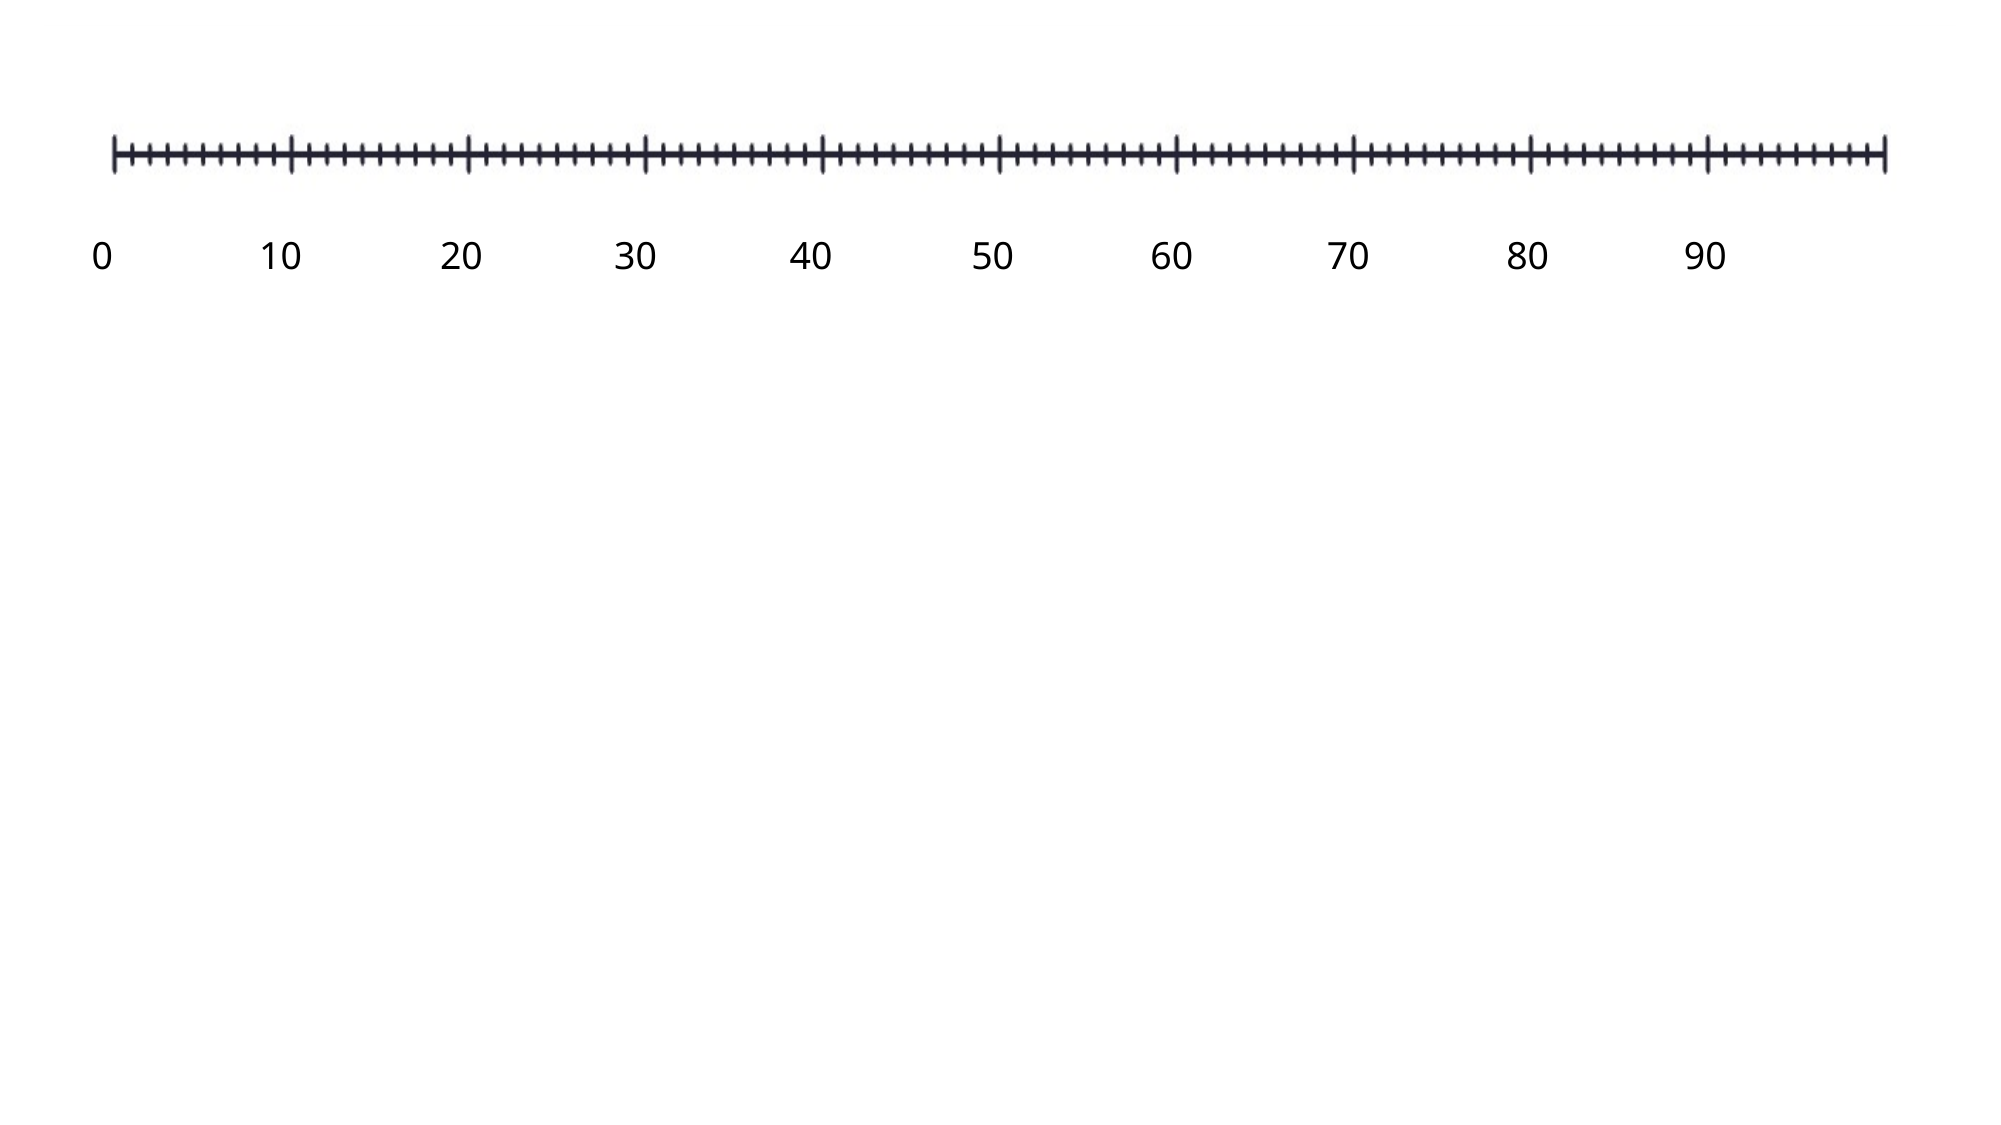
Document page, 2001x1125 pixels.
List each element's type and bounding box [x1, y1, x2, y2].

picture [43, 23, 1956, 287]
